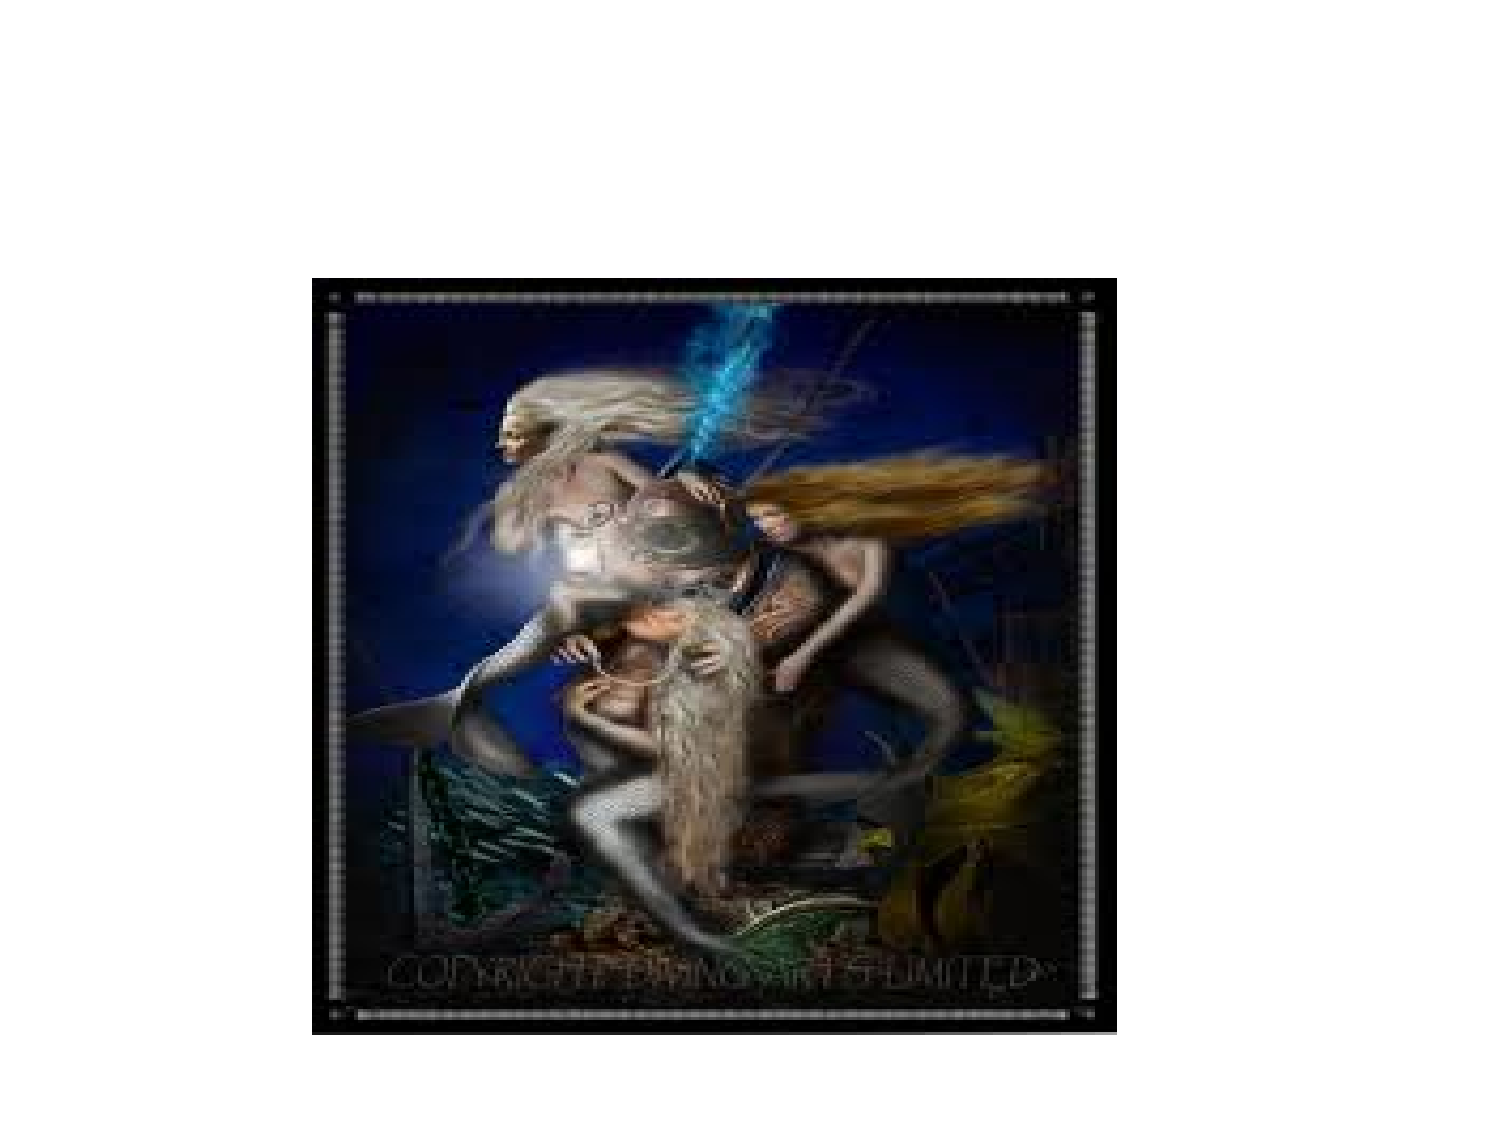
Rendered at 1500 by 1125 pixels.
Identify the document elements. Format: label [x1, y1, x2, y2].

list [312, 278, 1117, 1036]
